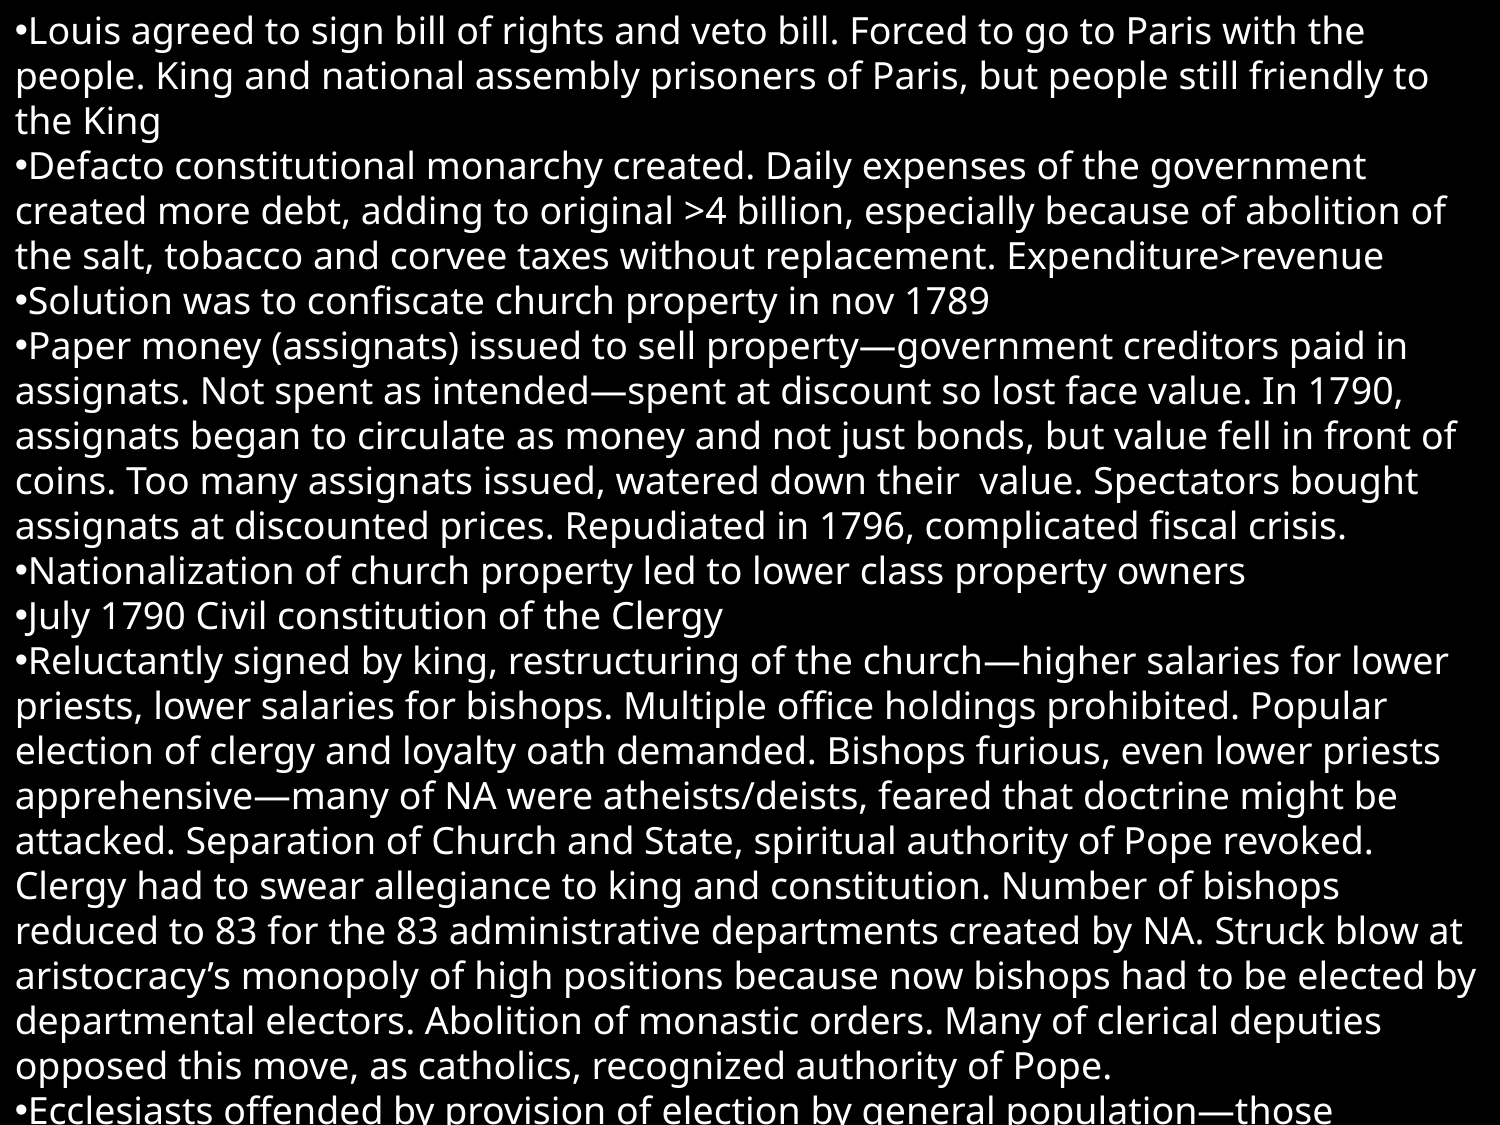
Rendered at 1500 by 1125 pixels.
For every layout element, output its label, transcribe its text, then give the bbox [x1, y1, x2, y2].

text_box Louis agreed to sign bill of rights and veto bill. Forced to go to Paris with the people. King and national assembly prisoners of Paris, but people still friendly to the King Defacto constitutional monarchy created. Daily expenses of the government created more debt, adding to original >4 billion, especially because of abolition of the salt, tobacco and corvee taxes without replacement. Expenditure>revenue Solution was to confiscate church property in nov 1789 Paper money (assignats) issued to sell property—government creditors paid in assignats. Not spent as intended—spent at discount so lost face value. In 1790, assignats began to circulate as money and not just bonds, but value fell in front of coins. Too many assignats issued, watered down their value. Spectators bought assignats at discounted prices. Repudiated in 1796, complicated fiscal crisis. Nationalization of church property led to lower class property owners July 1790 Civil constitution of the Clergy Reluctantly signed by king, restructuring of the church—higher salaries for lower priests, lower salaries for bishops. Multiple office holdings prohibited. Popular election of clergy and loyalty oath demanded. Bishops furious, even lower priests apprehensive—many of NA were atheists/deists, feared that doctrine might be attacked. Separation of Church and State, spiritual authority of Pope revoked. Clergy had to swear allegiance to king and constitution. Number of bishops reduced to 83 for the 83 administrative departments created by NA. Struck blow at aristocracy’s monopoly of high positions because now bishops had to be elected by departmental electors. Abolition of monastic orders. Many of clerical deputies opposed this move, as catholics, recognized authority of Pope. Ecclesiasts offended by provision of election by general population—those choosing church officials could be Jews, Protestants or even atheists [0, 0, 1500, 1125]
